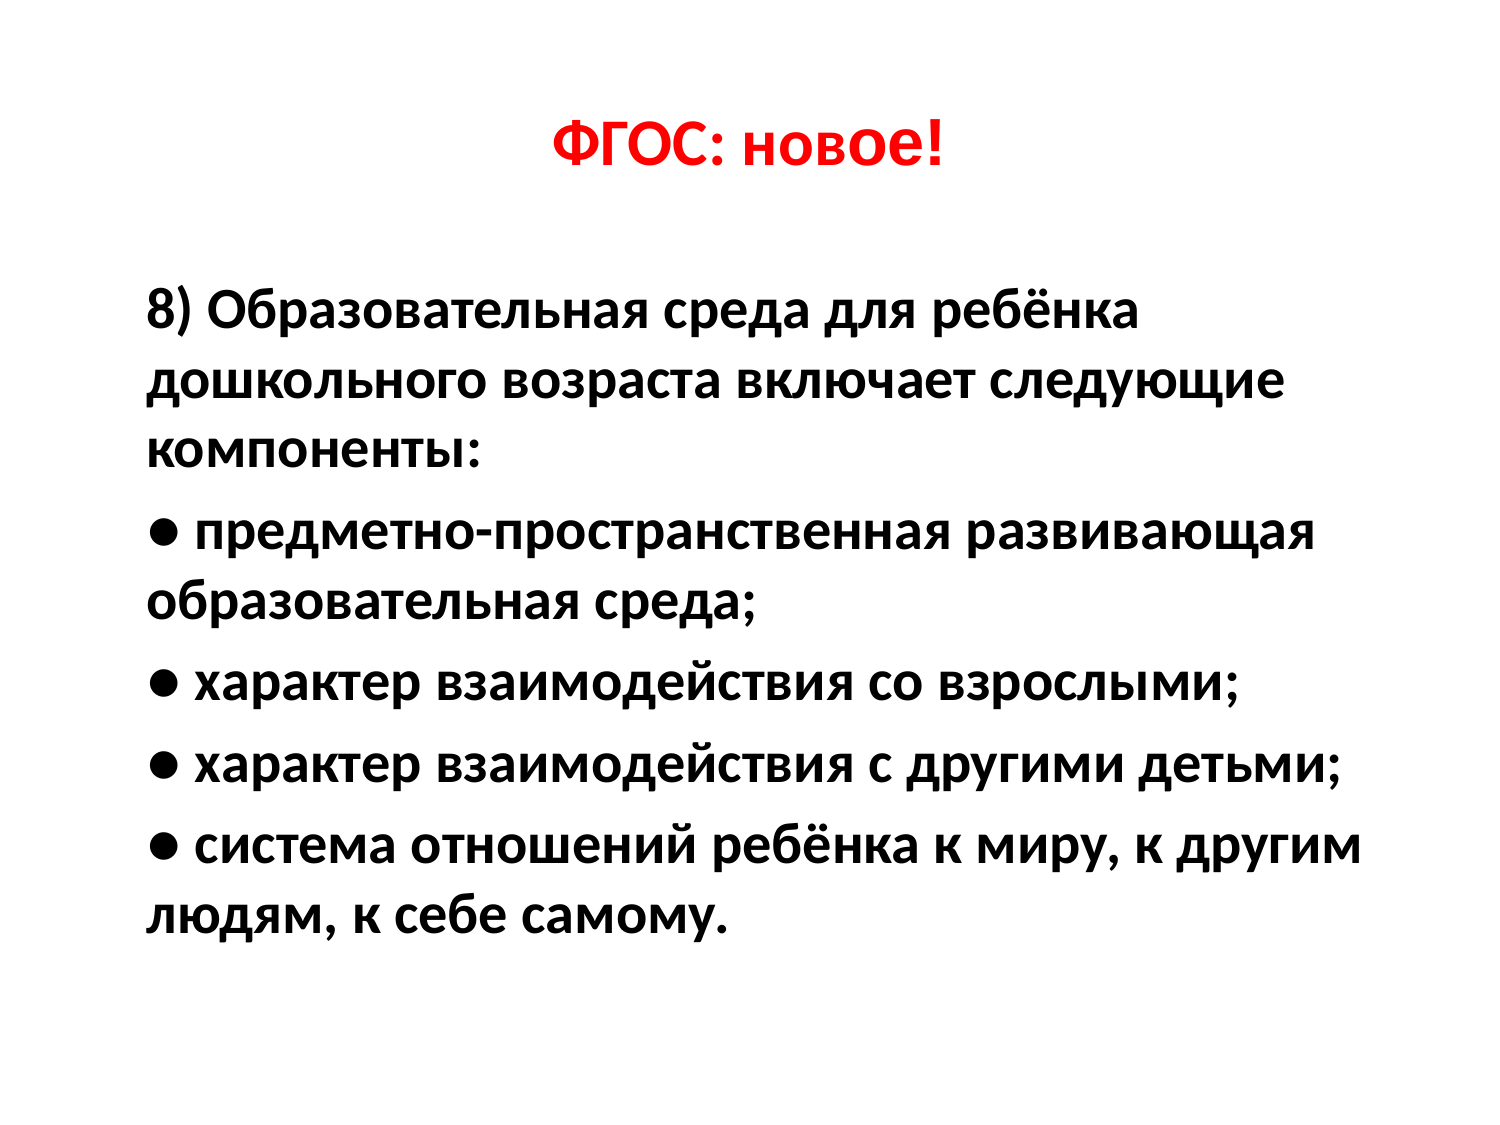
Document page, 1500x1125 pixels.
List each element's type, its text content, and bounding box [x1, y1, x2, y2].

title ФГОС: новое! [74, 44, 1426, 233]
list 8) Образовательная среда для ребёнка дошкольного возраста включает следующие компоненты: ● предметно-пространственная развивающая образовательная среда; ● характер взаимодействия со взрослыми; ● характер взаимодействия с другими детьми; ● система отношений ребёнка к миру, к другим людям, к себе самому. [74, 262, 1426, 1006]
